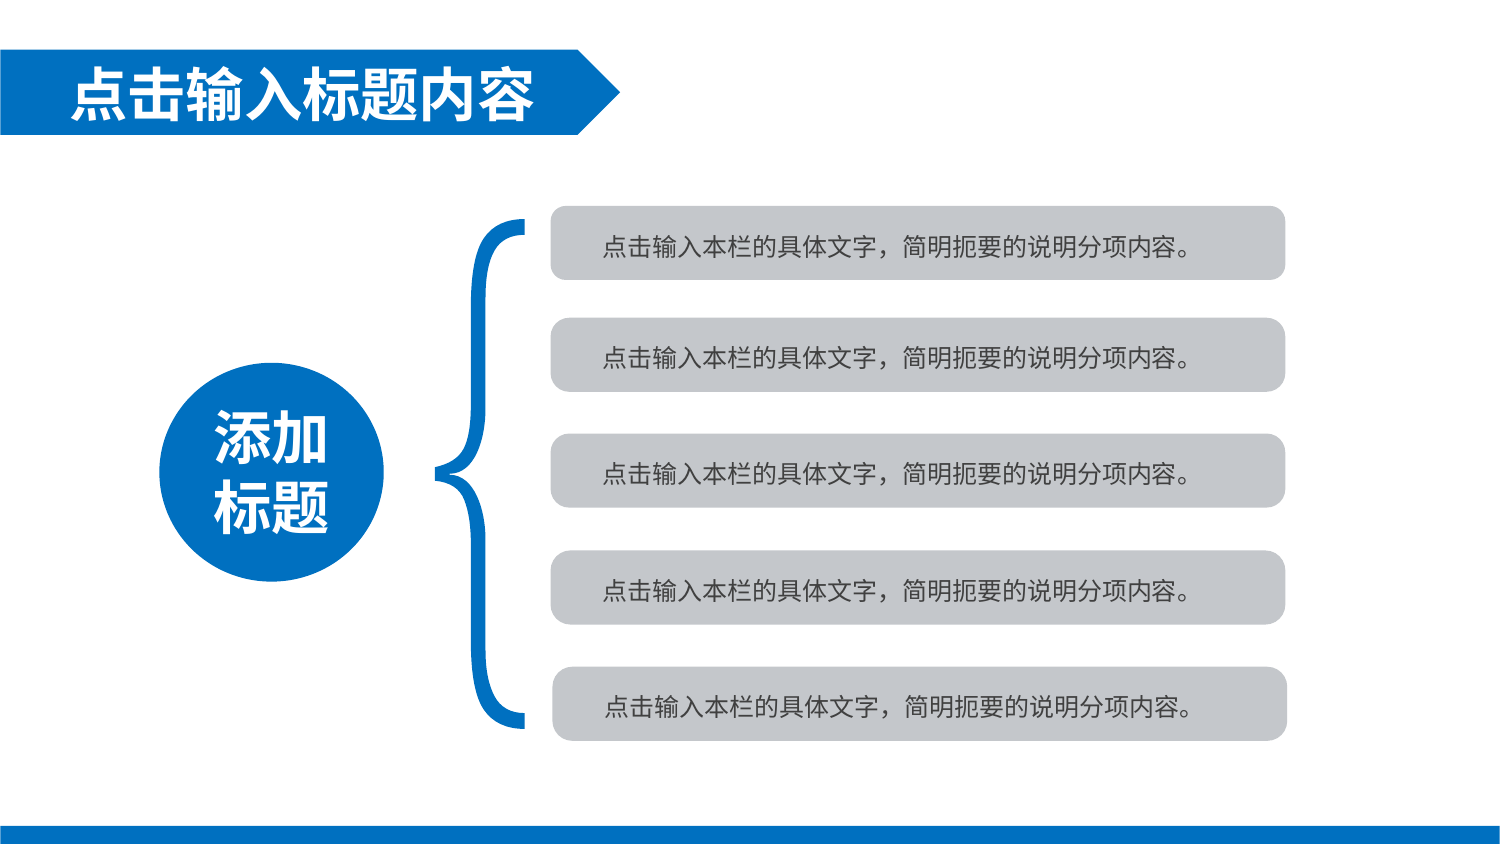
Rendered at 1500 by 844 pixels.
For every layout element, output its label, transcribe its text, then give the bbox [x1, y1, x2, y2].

text_box [159, 362, 384, 582]
text_box 点击输入本栏的具体文字，简明扼要的说明分项内容。 [602, 569, 1220, 606]
text_box 添加标题 [197, 401, 347, 542]
text_box 点击输入本栏的具体文字，简明扼要的说明分项内容。 [602, 452, 1220, 489]
text_box [550, 317, 1286, 392]
text_box [552, 666, 1288, 741]
text_box 点击输入标题内容 [54, 51, 551, 136]
text_box [550, 205, 1286, 280]
text_box 点击输入本栏的具体文字，简明扼要的说明分项内容。 [602, 225, 1220, 262]
text_box [0, 824, 1500, 844]
text_box 点击输入本栏的具体文字，简明扼要的说明分项内容。 [604, 685, 1222, 722]
text_box 点击输入本栏的具体文字，简明扼要的说明分项内容。 [602, 336, 1220, 373]
text_box [550, 550, 1286, 625]
text_box [550, 433, 1286, 508]
text_box [0, 47, 623, 137]
text_box [434, 219, 525, 729]
